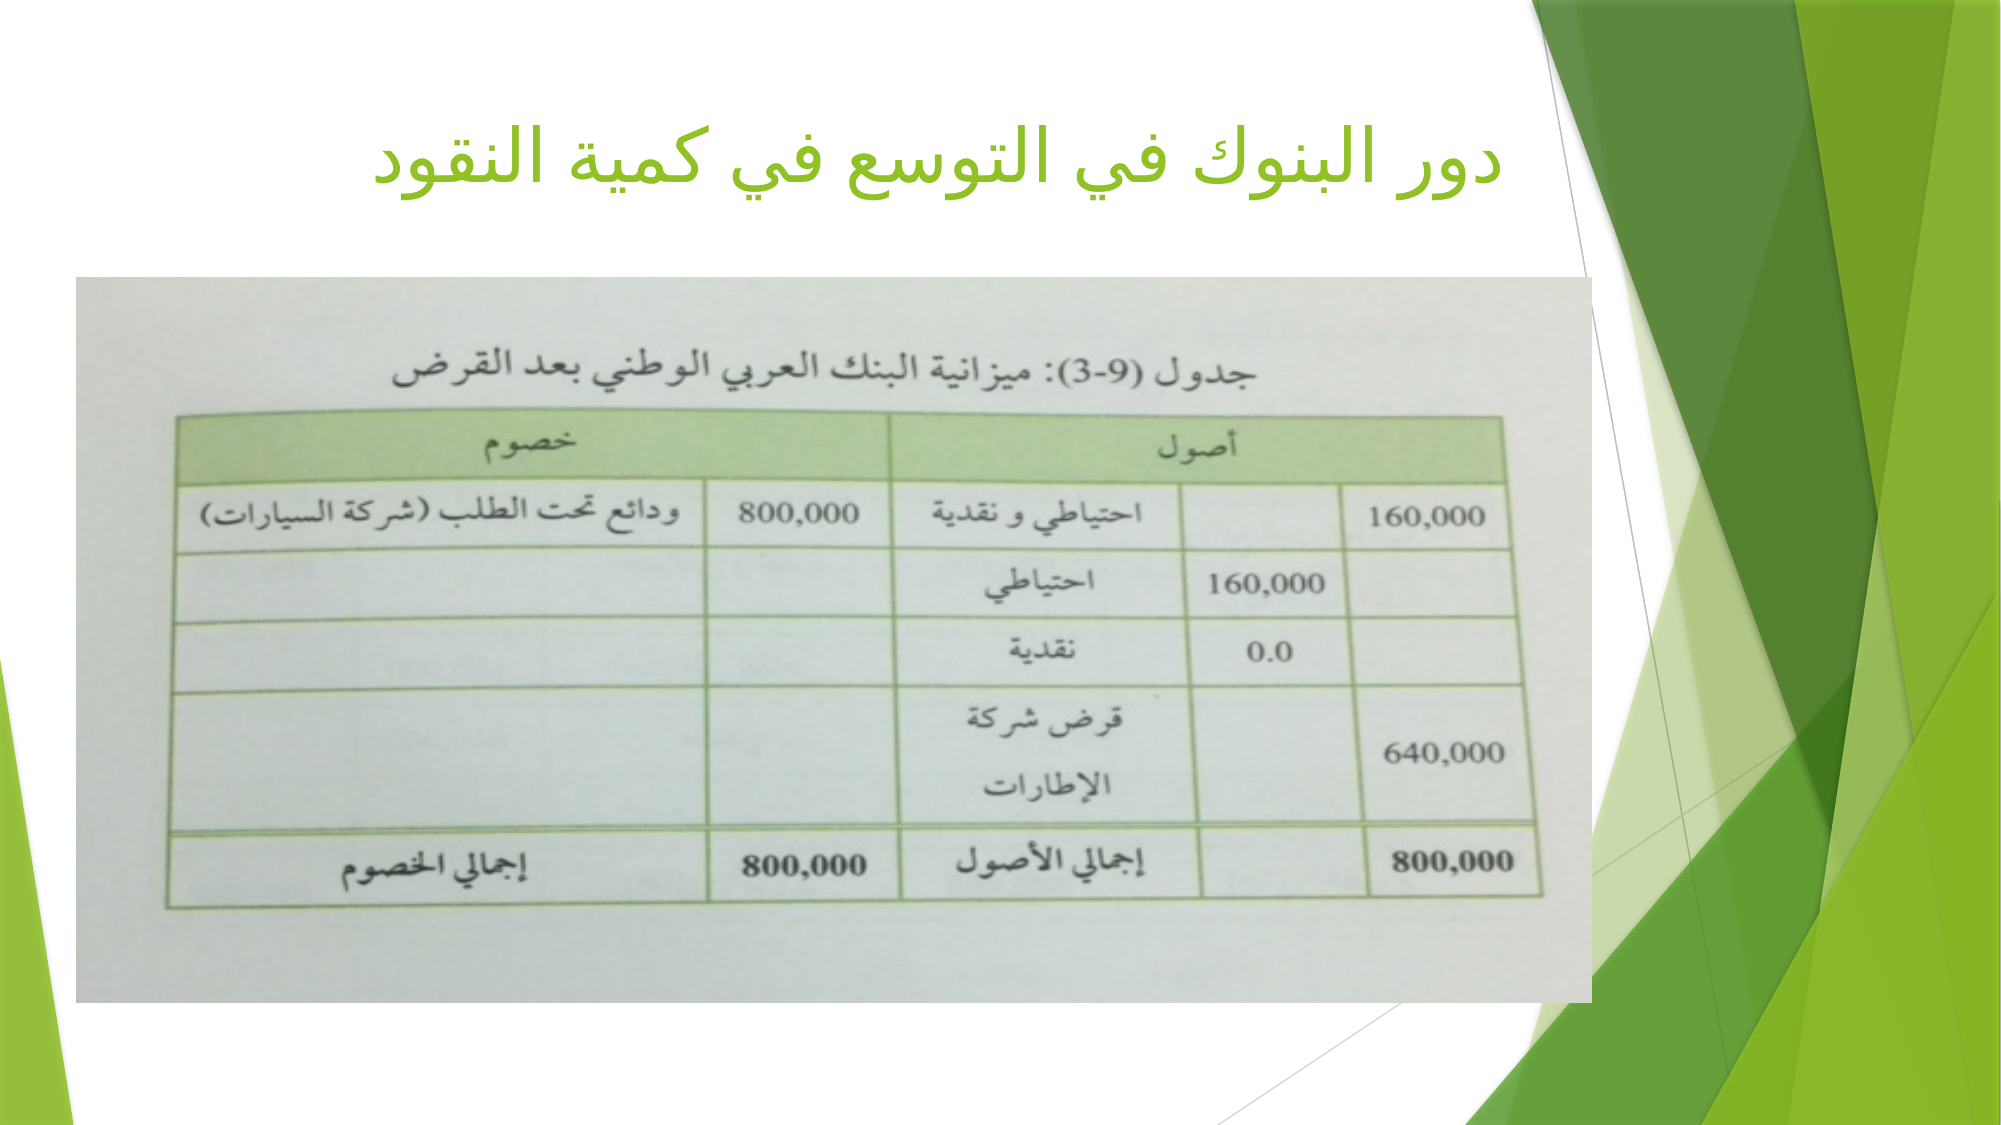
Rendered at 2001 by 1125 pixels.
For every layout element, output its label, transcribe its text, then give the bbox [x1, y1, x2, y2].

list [75, 277, 1593, 1003]
title دور البنوك في التوسع في كمية النقود [111, 99, 1522, 276]
